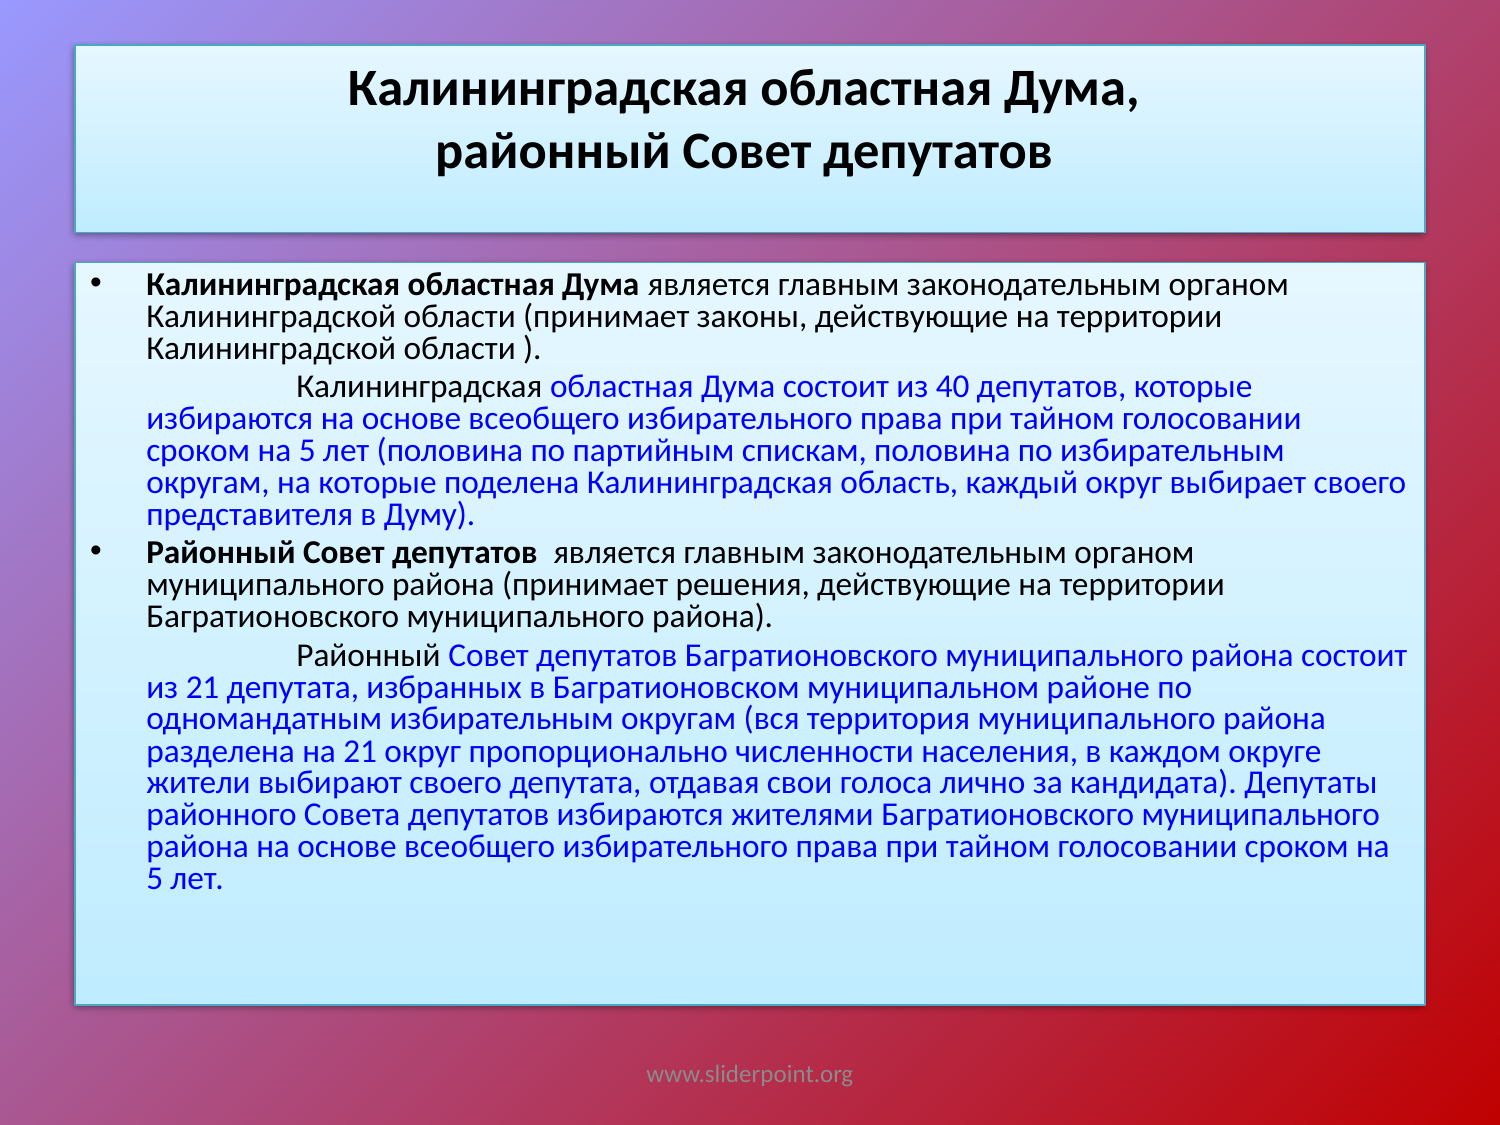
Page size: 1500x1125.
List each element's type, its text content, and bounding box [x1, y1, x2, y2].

title Калининградская областная Дума, районный Совет депутатов [74, 44, 1426, 233]
footer www.sliderpoint.org [512, 1042, 988, 1103]
list Калининградская областная Дума является главным законодательным органом Калининградской области (принимает законы, действующие на территории Калининградской области ). Калининградская областная Дума состоит из 40 депутатов, которые избираются на основе всеобщего избирательного права при тайном голосовании сроком на 5 лет (половина по партийным спискам, половина по избирательным округам, на которые поделена Калининградская область, каждый округ выбирает своего представителя в Думу). Районный Совет депутатов является главным законодательным органом муниципального района (принимает решения, действующие на территории Багратионовского муниципального района). Районный Совет депутатов Багратионовского муниципального района состоит из 21 депутата, избранных в Багратионовском муниципальном районе по одномандатным избирательным округам (вся территория муниципального района разделена на 21 округ пропорционально численности населения, в каждом округе жители выбирают своего депутата, отдавая свои голоса лично за кандидата). Депутаты районного Совета депутатов избираются жителями Багратионовского муниципального района на основе всеобщего избирательного права при тайном голосовании сроком на 5 лет. [74, 262, 1426, 1006]
